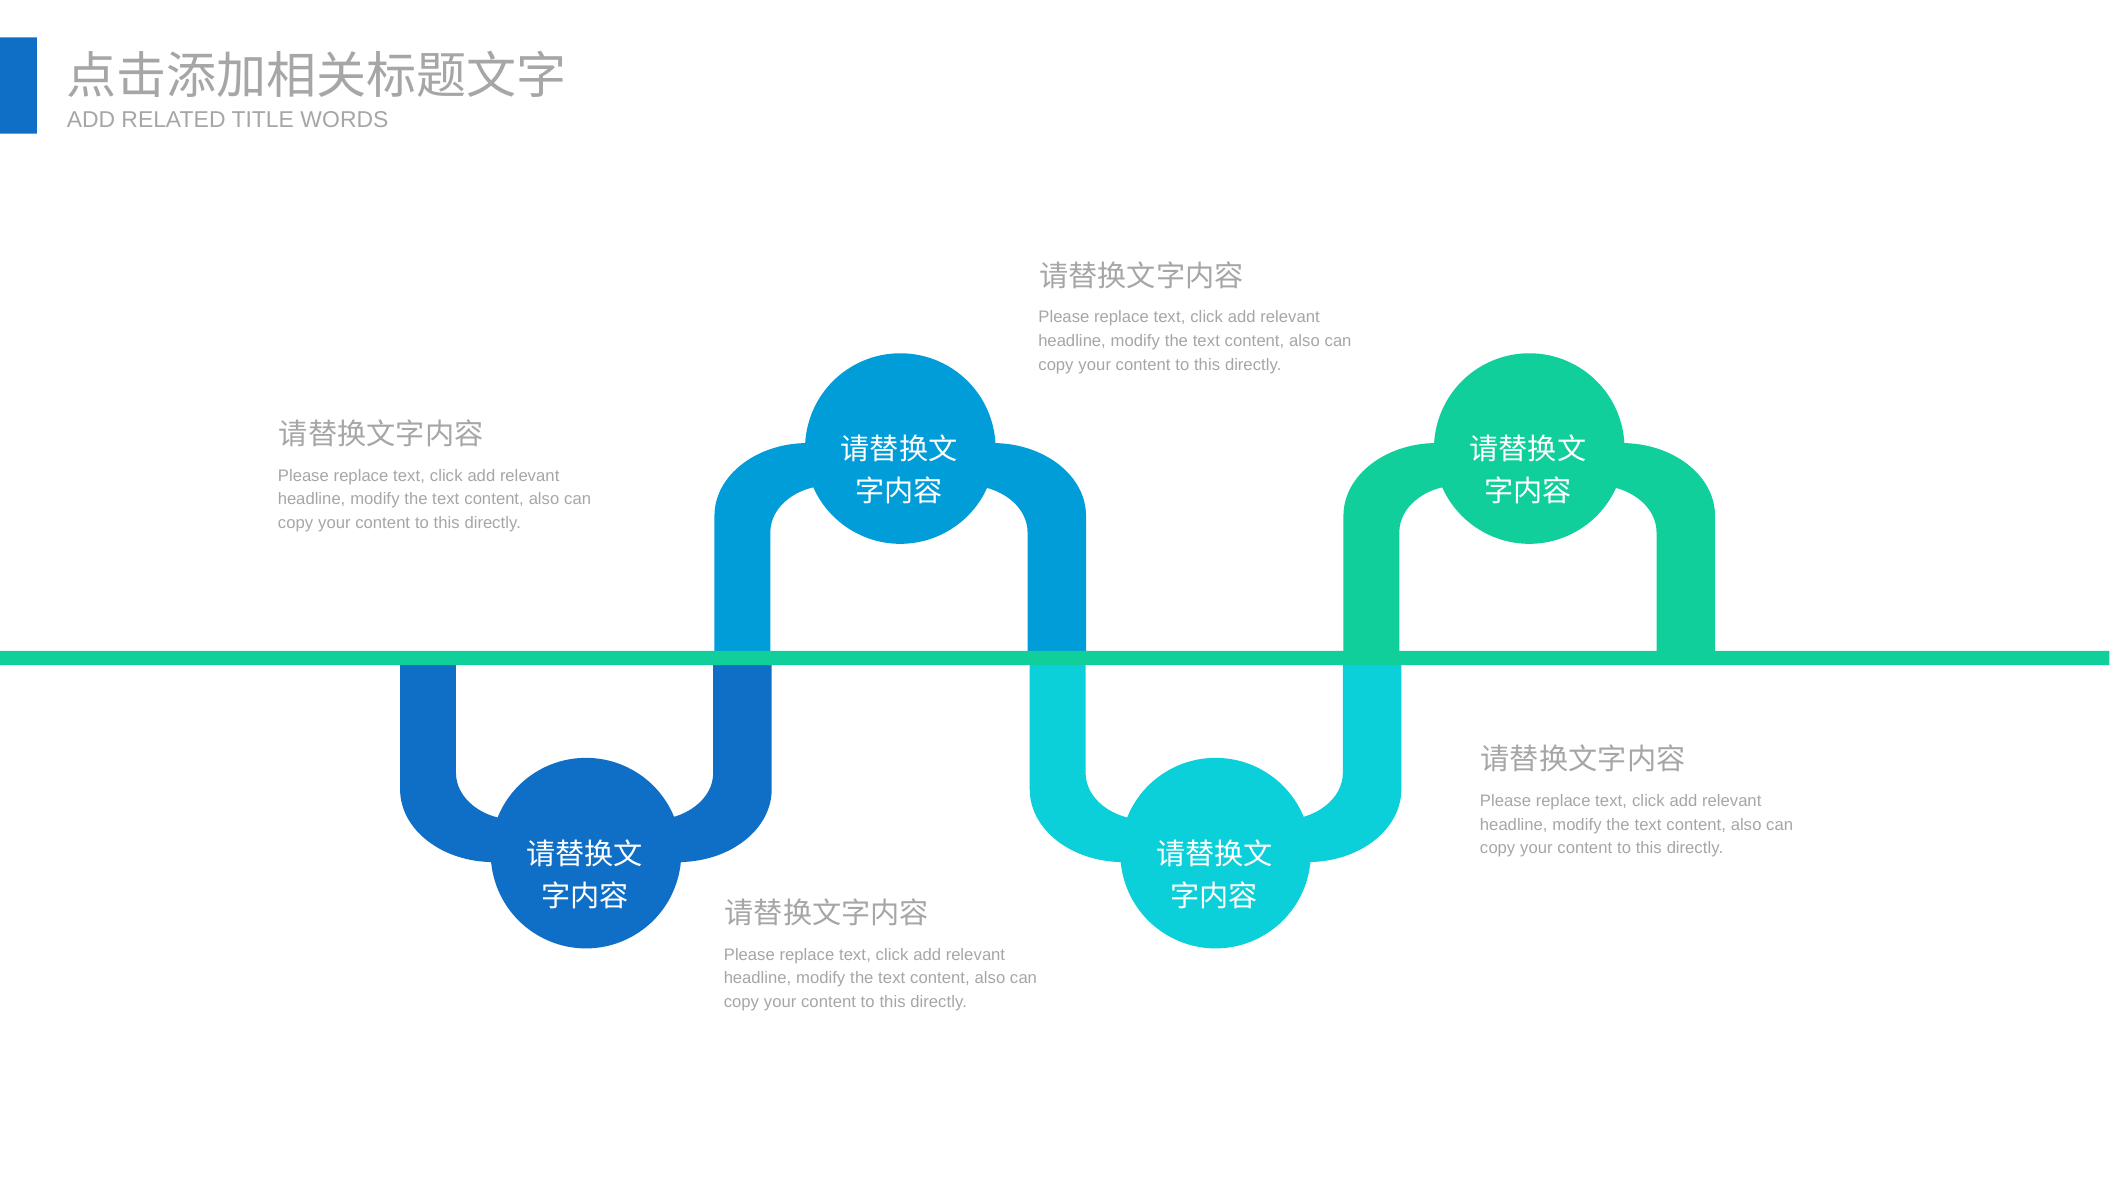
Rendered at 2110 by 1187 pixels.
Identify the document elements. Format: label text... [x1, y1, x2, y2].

text_box [518, 920, 654, 949]
text_box [805, 353, 996, 500]
text_box ADD RELATED TITLE WORDS [66, 104, 389, 132]
text_box Please replace text, click add relevant headline, modify the text content, also can copy your content to this directly. [708, 932, 1092, 1019]
text_box [490, 757, 682, 904]
text_box [1616, 443, 1716, 650]
text_box [1029, 666, 1127, 863]
text_box Please replace text, click add relevant headline, modify the text content, also can copy your content to this directly. [1465, 777, 1848, 865]
text_box 请替换文字内容 [709, 880, 945, 937]
text_box [1461, 515, 1598, 544]
text_box [832, 515, 969, 544]
text_box [0, 36, 38, 135]
text_box 请替换文字内容 [1466, 726, 1701, 783]
text_box 请替换文字内容 [503, 820, 667, 920]
text_box [1343, 443, 1442, 650]
text_box Please replace text, click add relevant headline, modify the text content, also can copy your content to this directly. [1023, 294, 1407, 382]
text_box Please replace text, click add relevant headline, modify the text content, also can copy your content to this directly. [263, 453, 646, 540]
text_box 请替换文字内容 [1446, 416, 1610, 515]
text_box [988, 443, 1087, 650]
text_box [1120, 757, 1311, 903]
text_box [1304, 666, 1402, 863]
text_box 点击添加相关标题文字 [66, 43, 567, 104]
text_box [0, 650, 2110, 666]
text_box [400, 666, 497, 863]
text_box 请替换文字内容 [817, 416, 981, 515]
text_box 请替换文字内容 [264, 401, 499, 458]
text_box [675, 666, 772, 863]
text_box [1433, 353, 1625, 500]
text_box 请替换文字内容 [1132, 820, 1297, 920]
text_box [1147, 920, 1284, 949]
text_box 请替换文字内容 [1024, 242, 1259, 300]
text_box [714, 443, 813, 650]
